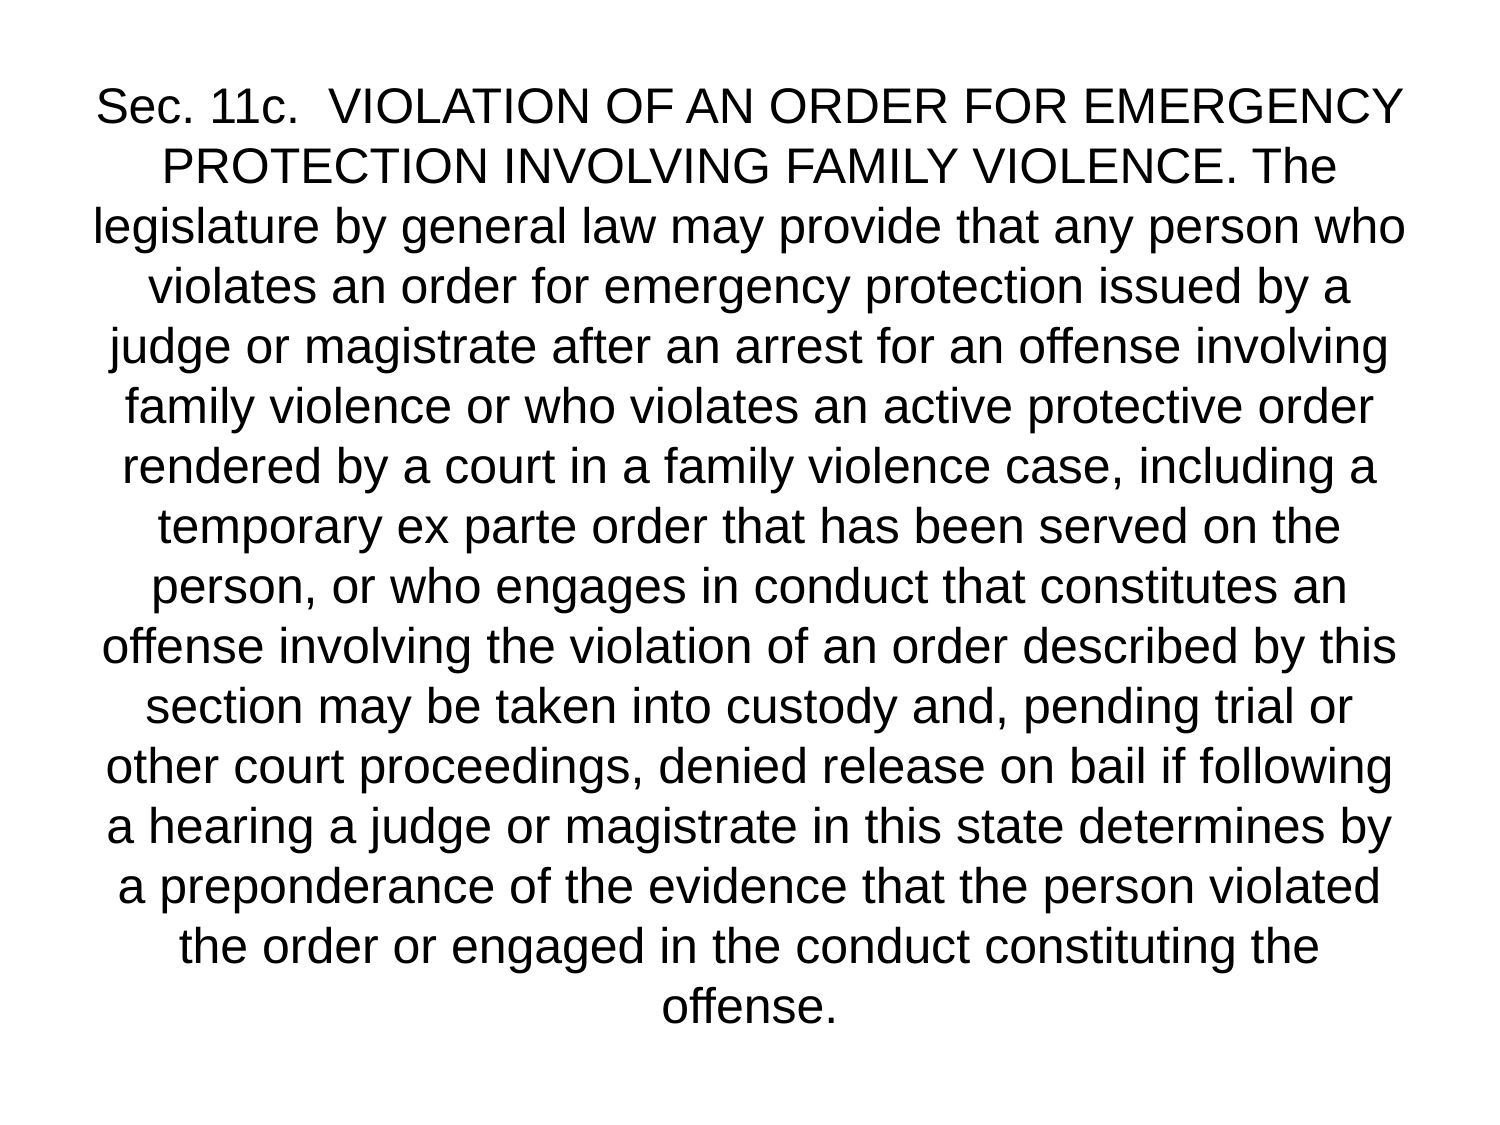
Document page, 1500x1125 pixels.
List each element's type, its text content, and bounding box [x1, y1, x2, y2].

title Sec. 11c. VIOLATION OF AN ORDER FOR EMERGENCY PROTECTION INVOLVING FAMILY VIOLENCE. The legislature by general law may provide that any person who violates an order for emergency protection issued by a judge or magistrate after an arrest for an offense involving family violence or who violates an active protective order rendered by a court in a family violence case, including a temporary ex parte order that has been served on the person, or who engages in conduct that constitutes an offense involving the violation of an order described by this section may be taken into custody and, pending trial or other court proceedings, denied release on bail if following a hearing a judge or magistrate in this state determines by a preponderance of the evidence that the person violated the order or engaged in the conduct constituting the offense. [74, 44, 1426, 1063]
